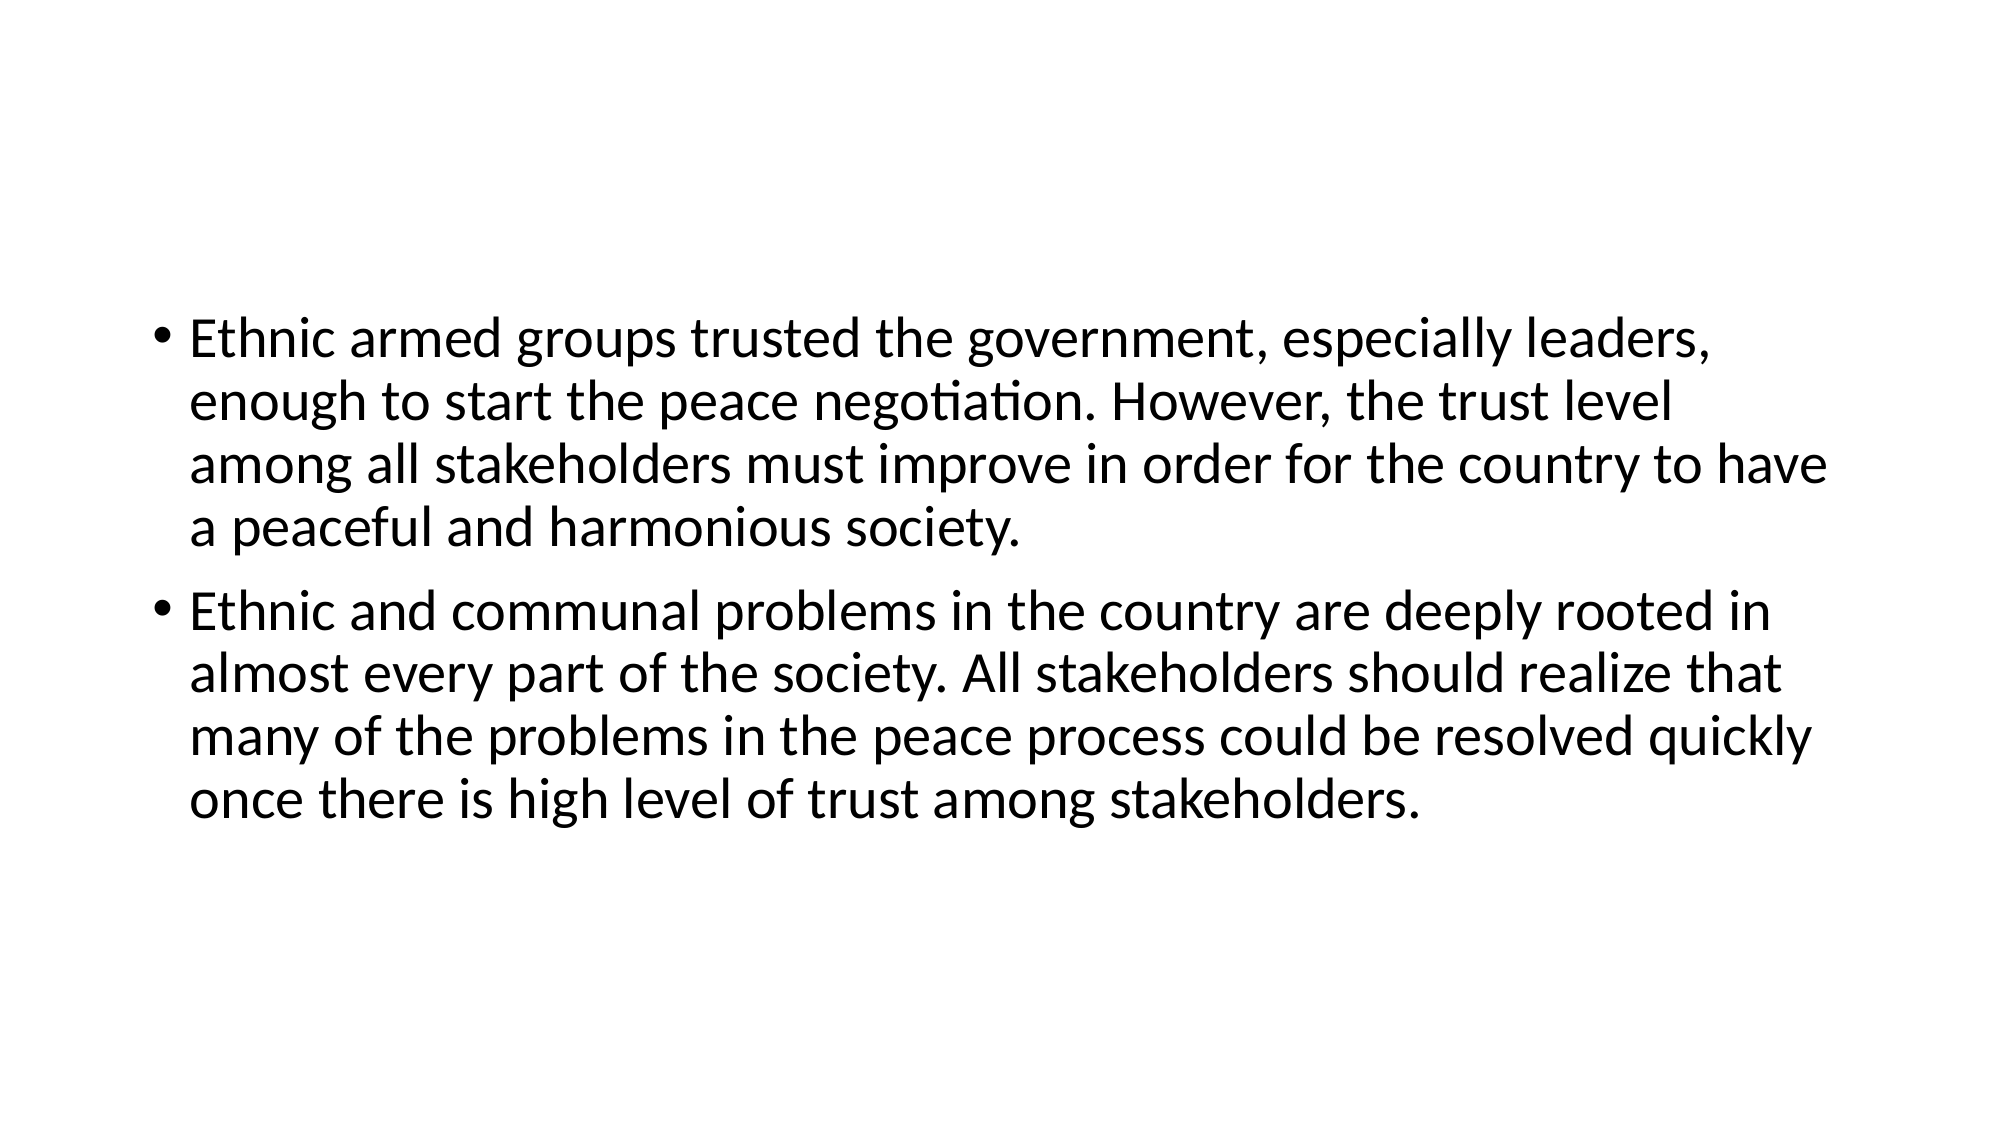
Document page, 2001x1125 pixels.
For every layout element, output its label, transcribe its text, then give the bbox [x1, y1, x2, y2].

list Ethnic armed groups trusted the government, especially leaders, enough to start the peace negotiation. However, the trust level among all stakeholders must improve in order for the country to have a peaceful and harmonious society. Ethnic and communal problems in the country are deeply rooted in almost every part of the society. All stakeholders should realize that many of the problems in the peace process could be resolved quickly once there is high level of trust among stakeholders. [137, 299, 1863, 1014]
